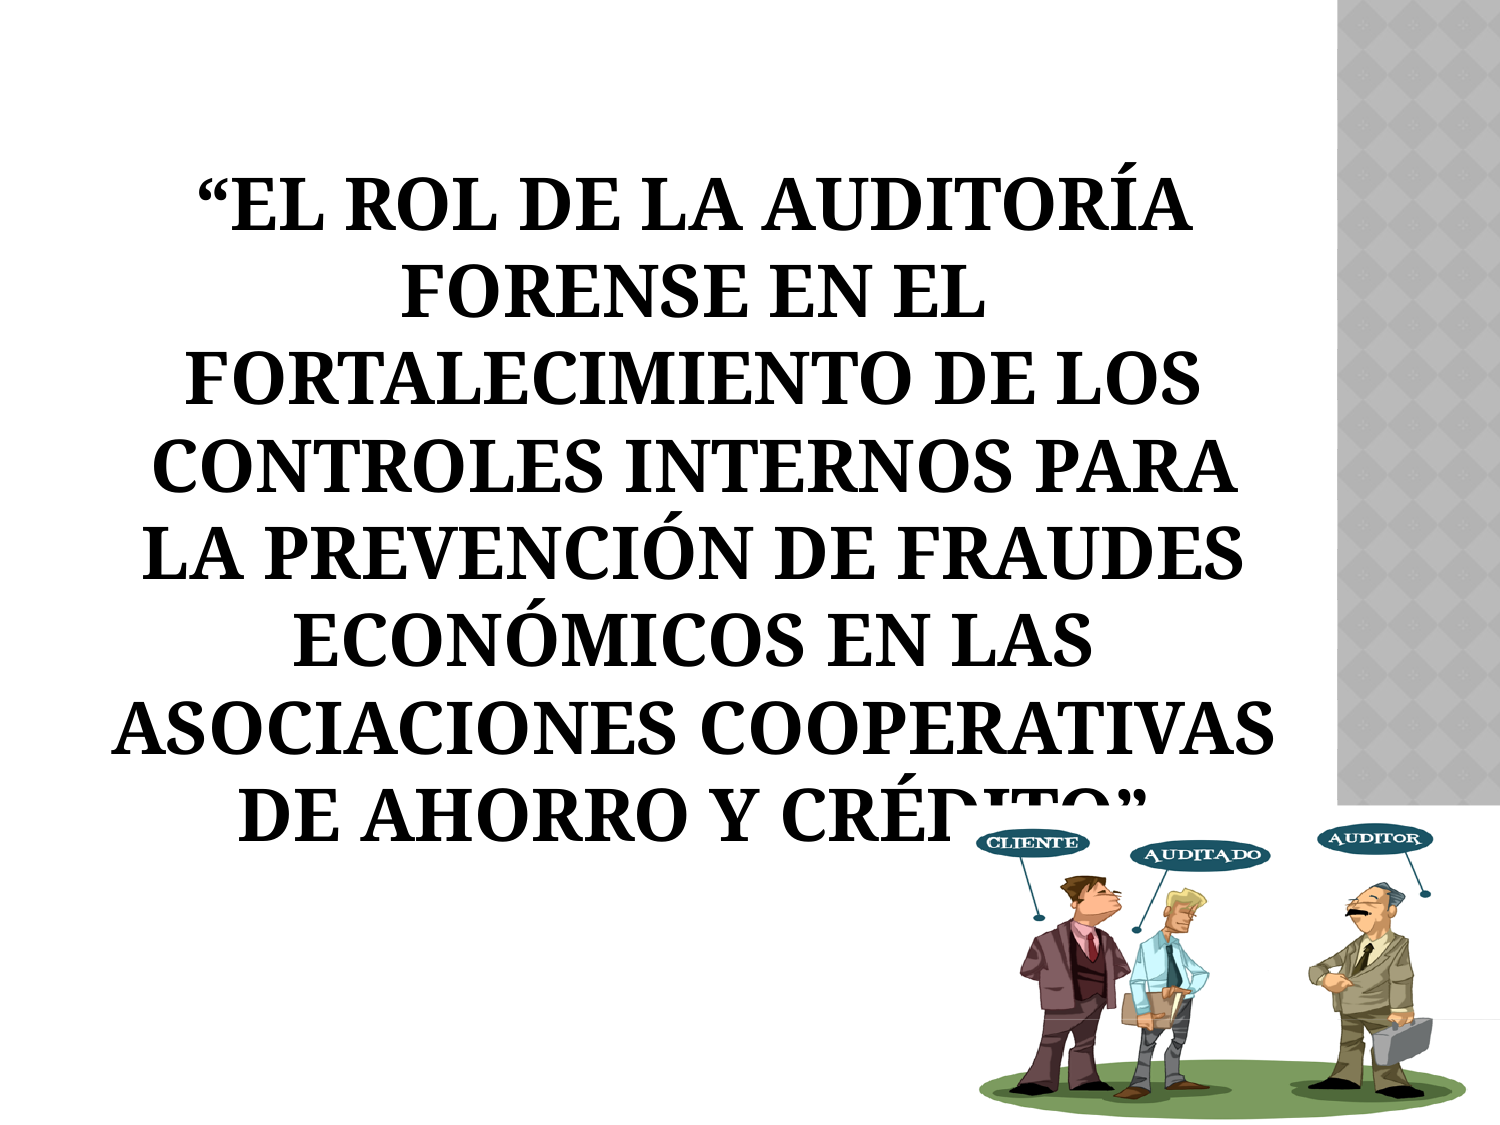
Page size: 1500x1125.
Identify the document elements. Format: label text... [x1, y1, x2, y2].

title “El rol de la auditoría forense en el fortalecimiento de los controles internos para la prevención de fraudes económicos en las Asociaciones cooperativas de ahorro y crédito” [100, 66, 1288, 857]
picture [950, 805, 1500, 1125]
